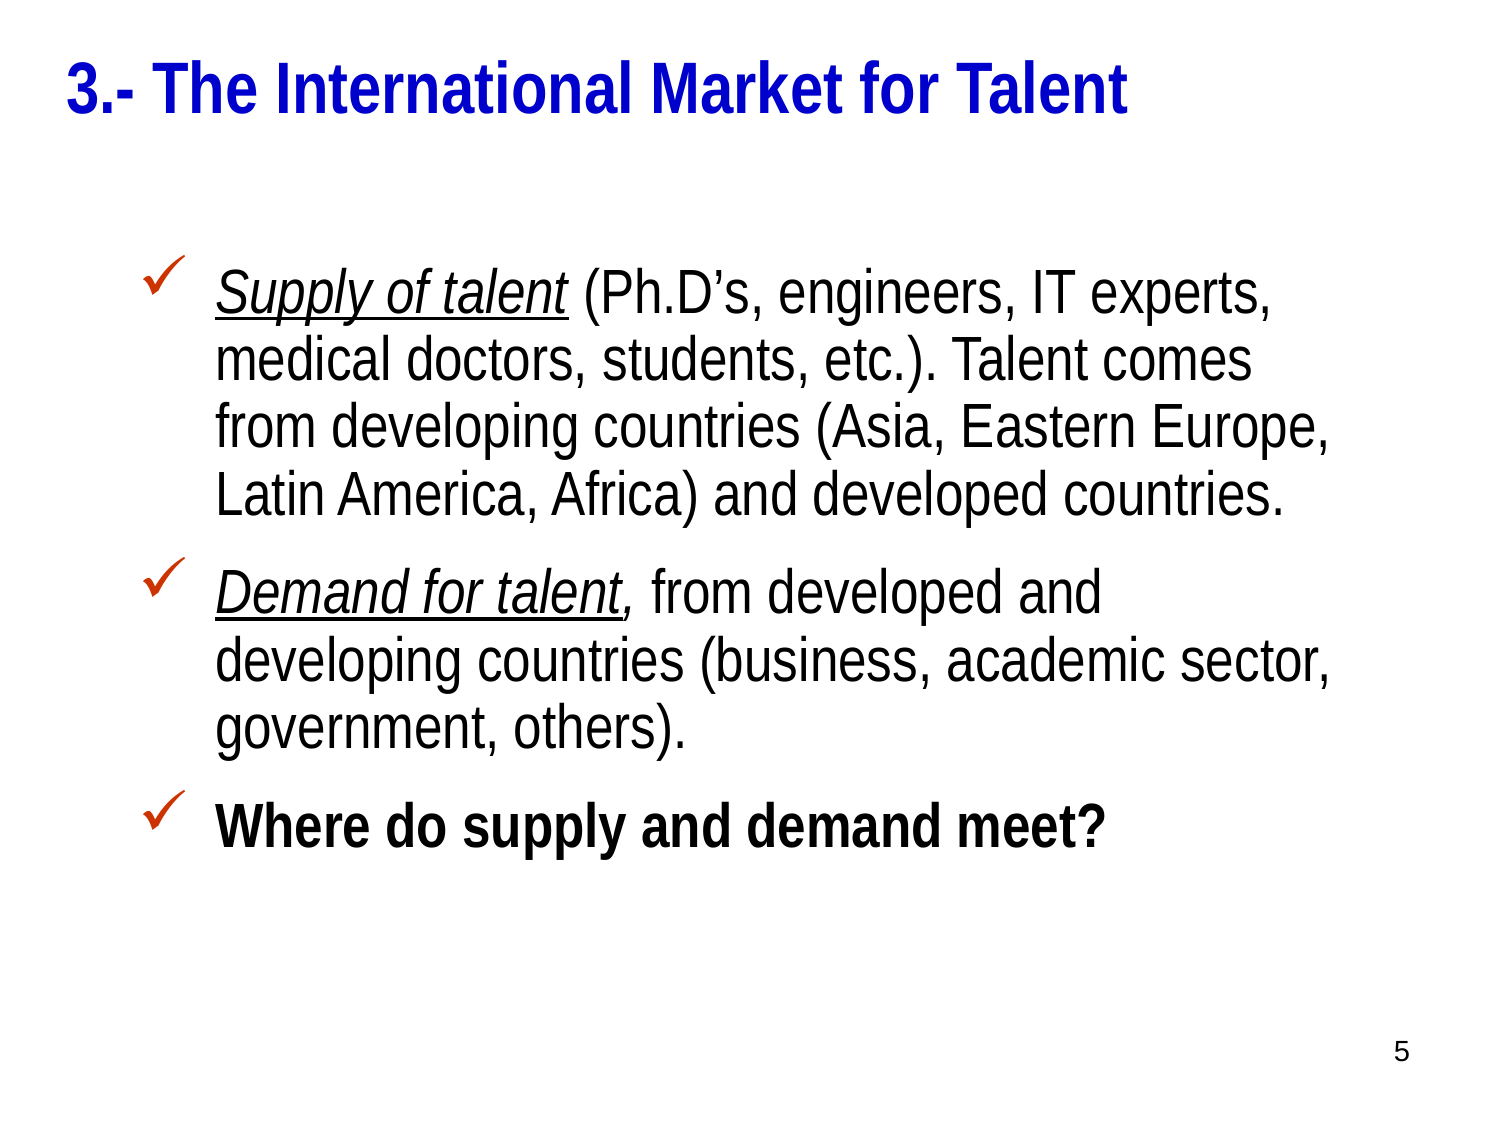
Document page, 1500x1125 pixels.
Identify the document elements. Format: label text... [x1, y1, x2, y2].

text_box 3.- The International Market for Talent [41, 43, 1329, 137]
slide_number 5 [1074, 1024, 1426, 1103]
text_box Supply of talent (Ph.D’s, engineers, IT experts, medical doctors, students, etc.). Talent comes from developing countries (Asia, Eastern Europe, Latin America, Africa) and developed countries. Demand for talent, from developed and developing countries (business, academic sector, government, others). Where do supply and demand meet? [123, 251, 1365, 869]
